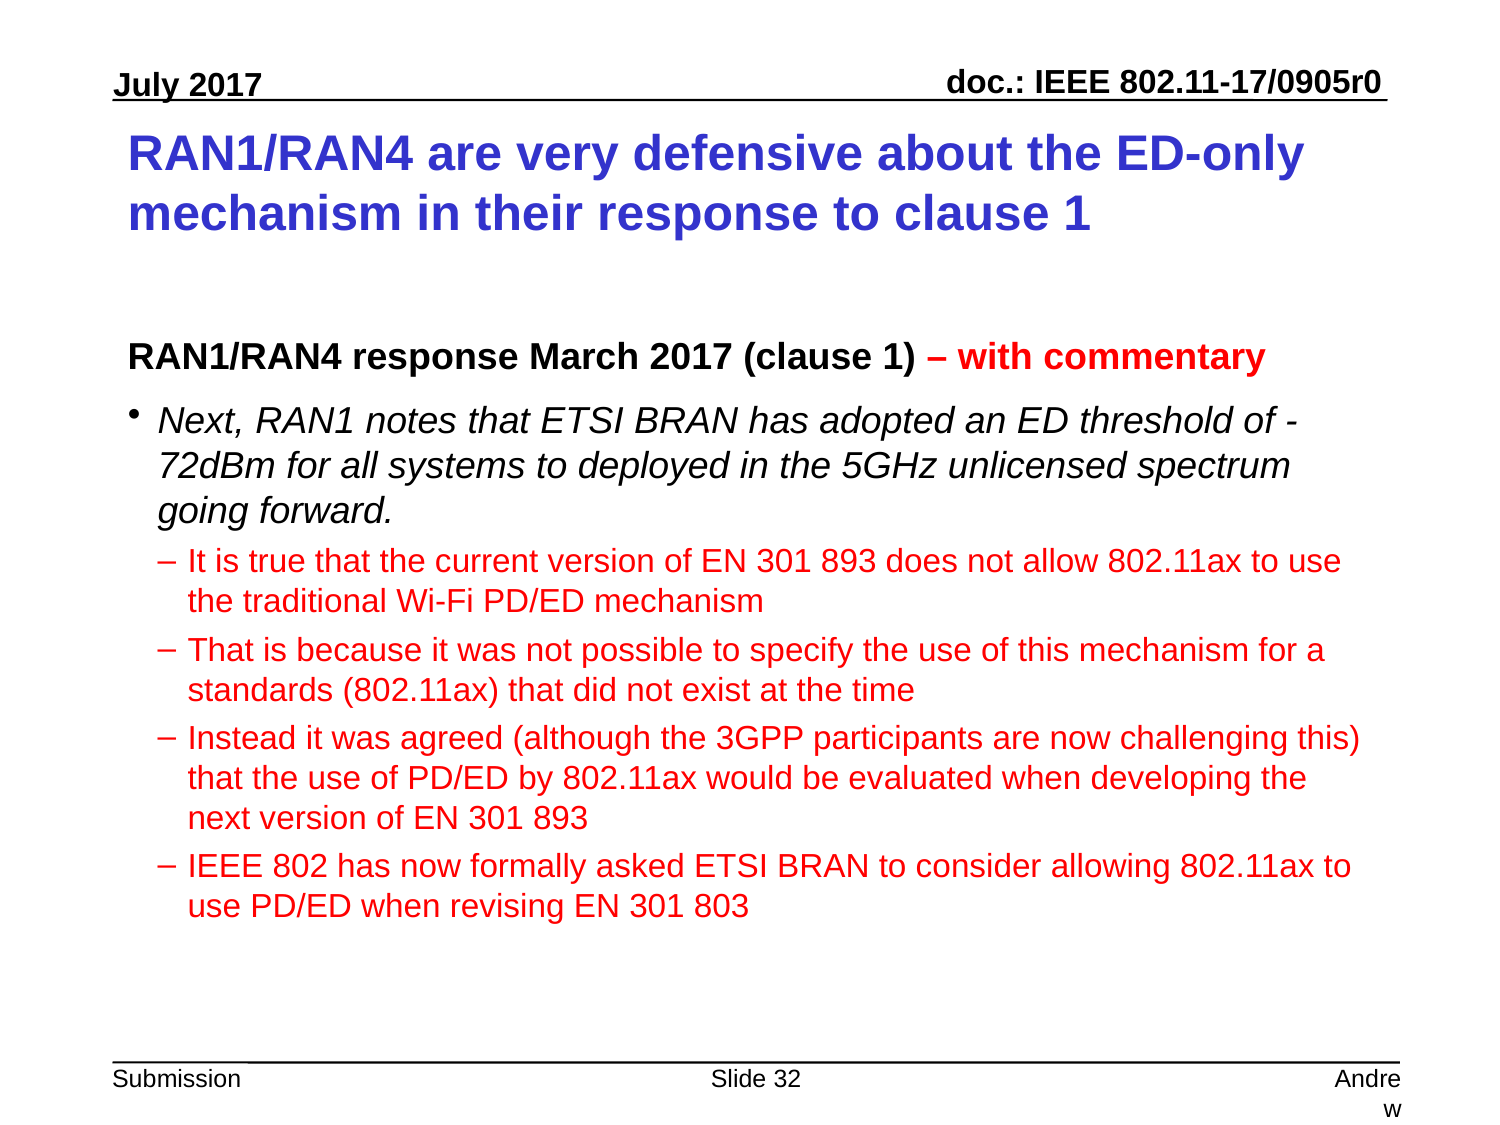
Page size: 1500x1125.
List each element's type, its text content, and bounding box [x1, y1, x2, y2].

slide_number Slide 32 [709, 1061, 803, 1093]
footer Andrew Myles, Cisco [1320, 1061, 1402, 1093]
title RAN1/RAN4 are very defensive about the ED-only mechanism in their response to clause 1 [112, 112, 1388, 288]
list RAN1/RAN4 response March 2017 (clause 1) – with commentary Next, RAN1 notes that ETSI BRAN has adopted an ED threshold of -72dBm for all systems to deployed in the 5GHz unlicensed spectrum going forward. It is true that the current version of EN 301 893 does not allow 802.11ax to use the traditional Wi-Fi PD/ED mechanism That is because it was not possible to specify the use of this mechanism for a standards (802.11ax) that did not exist at the time Instead it was agreed (although the 3GPP participants are now challenging this) that the use of PD/ED by 802.11ax would be evaluated when developing the next version of EN 301 893 IEEE 802 has now formally asked ETSI BRAN to consider allowing 802.11ax to use PD/ED when revising EN 301 803 [112, 324, 1388, 1000]
